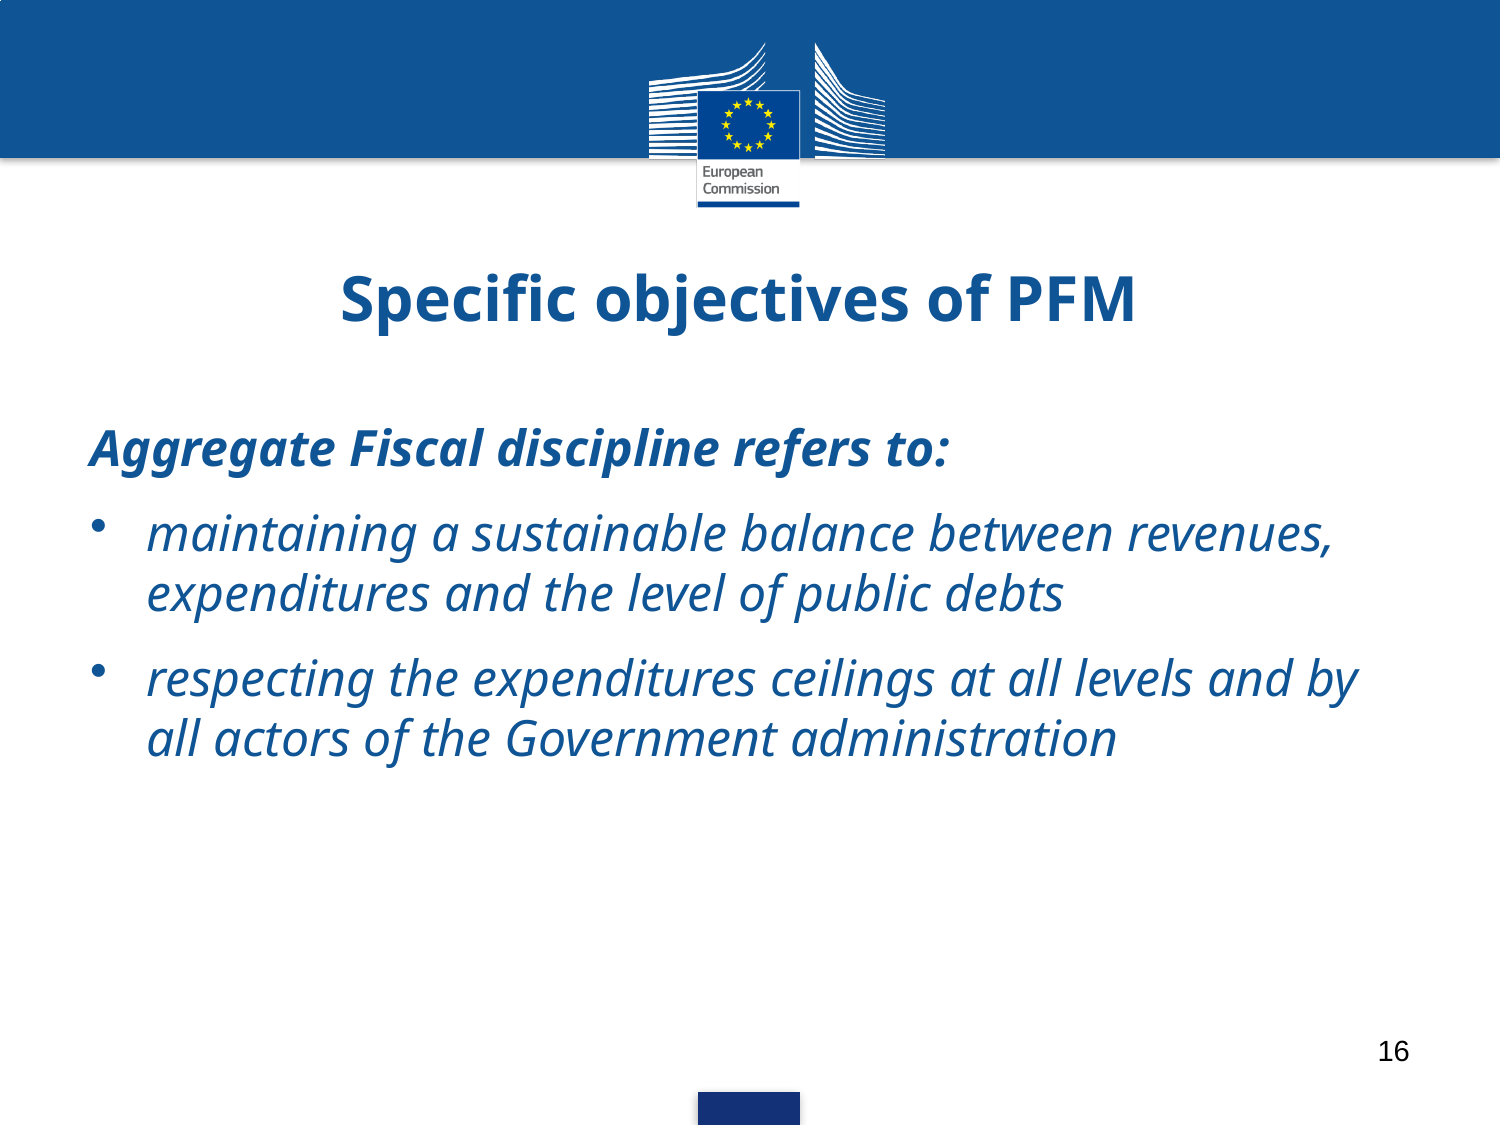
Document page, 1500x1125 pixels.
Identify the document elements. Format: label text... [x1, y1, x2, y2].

slide_number 16 [1074, 1024, 1426, 1103]
title Specific objectives of PFM [64, 219, 1416, 374]
picture [649, 42, 885, 208]
list Aggregate Fiscal discipline refers to: maintaining a sustainable balance between revenues, expenditures and the level of public debts respecting the expenditures ceilings at all levels and by all actors of the Government administration [74, 408, 1426, 988]
